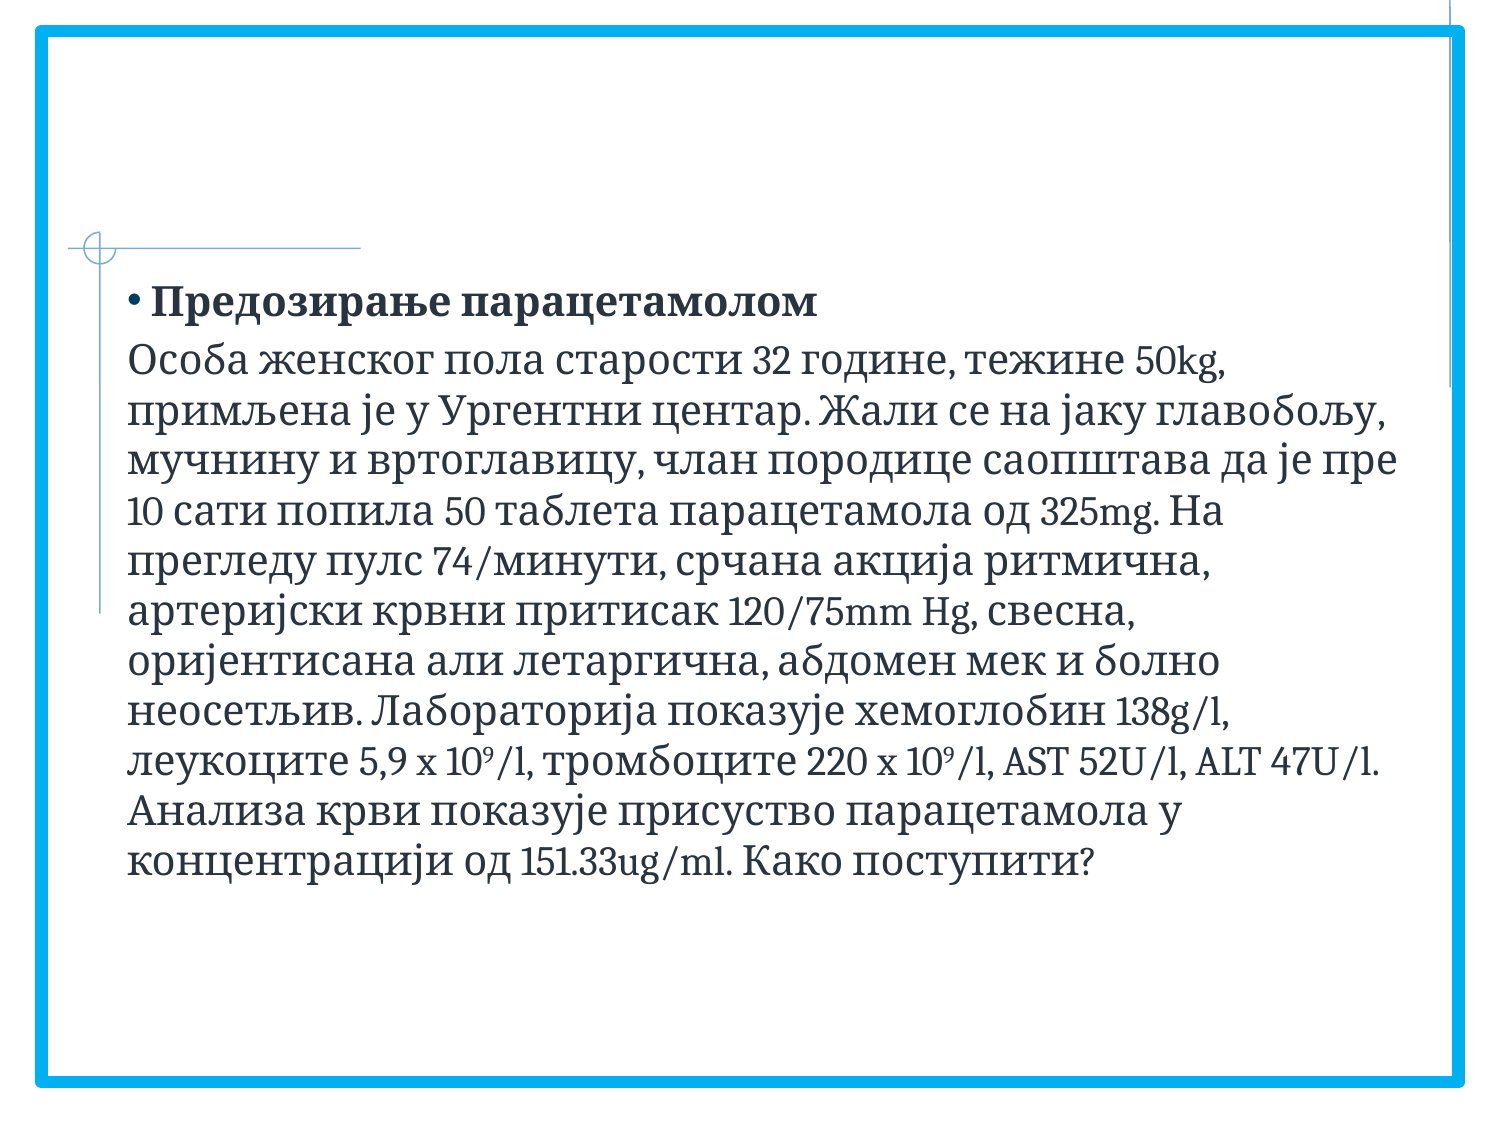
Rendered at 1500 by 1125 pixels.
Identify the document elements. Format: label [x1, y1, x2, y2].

text_box [41, 30, 1459, 1083]
